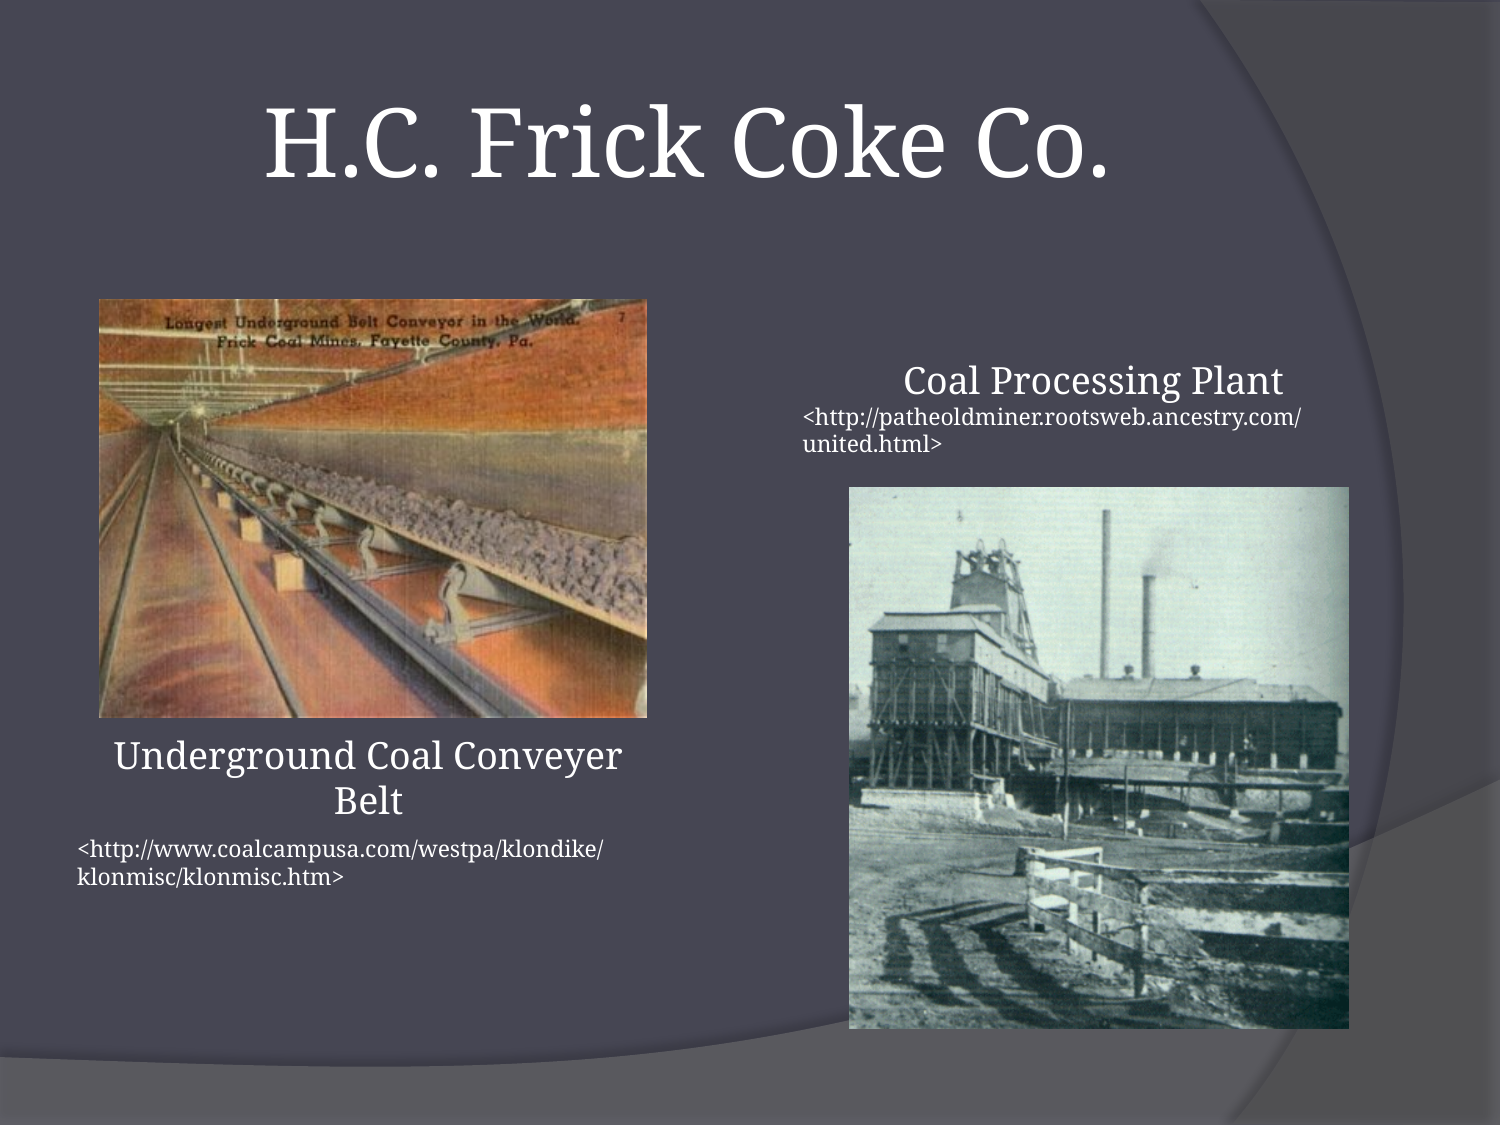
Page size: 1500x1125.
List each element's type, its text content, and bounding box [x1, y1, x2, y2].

picture [849, 487, 1349, 1029]
text_box Underground Coal Conveyer Belt <http://www.coalcampusa.com/westpa/klondike/klonmisc/klonmisc.htm> [62, 724, 675, 898]
picture [99, 299, 647, 718]
title H.C. Frick Coke Co. [75, 45, 1300, 233]
text_box Coal Processing Plant <http://patheoldminer.rootsweb.ancestry.com/united.html> [787, 349, 1400, 465]
